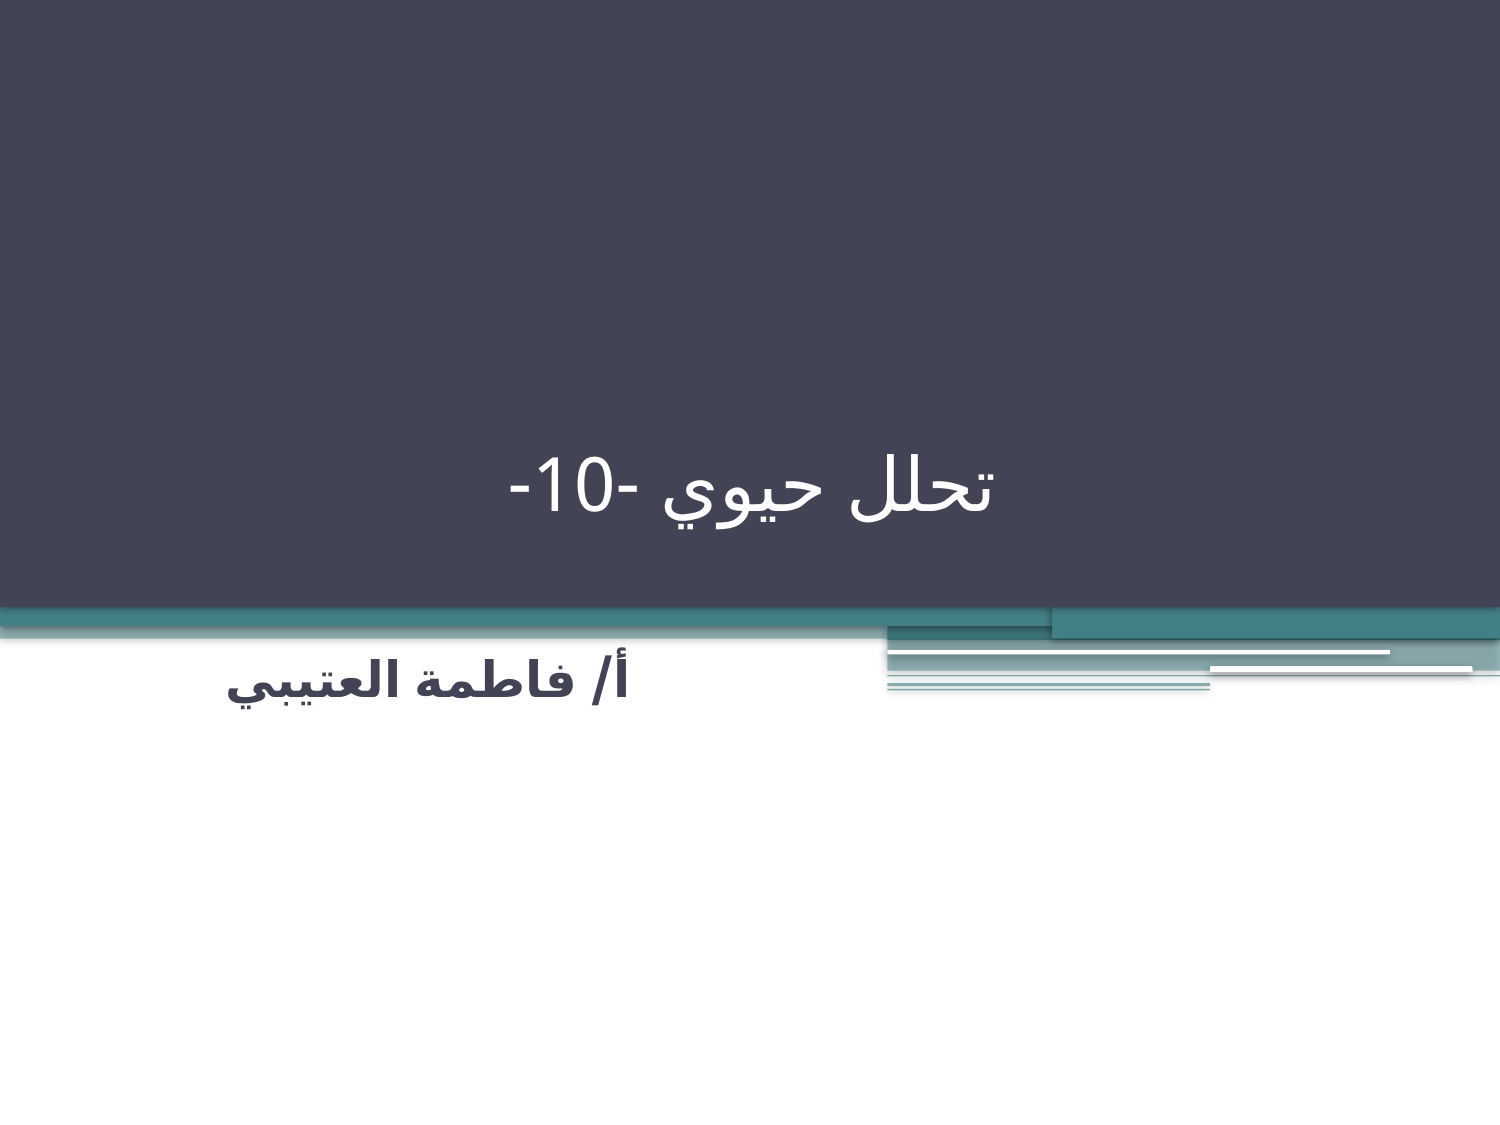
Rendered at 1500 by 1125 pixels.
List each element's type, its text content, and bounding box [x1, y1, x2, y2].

title تحلل حيوي -10- [58, 292, 1447, 535]
subtitle أ/ فاطمة العتيبي [210, 639, 888, 928]
